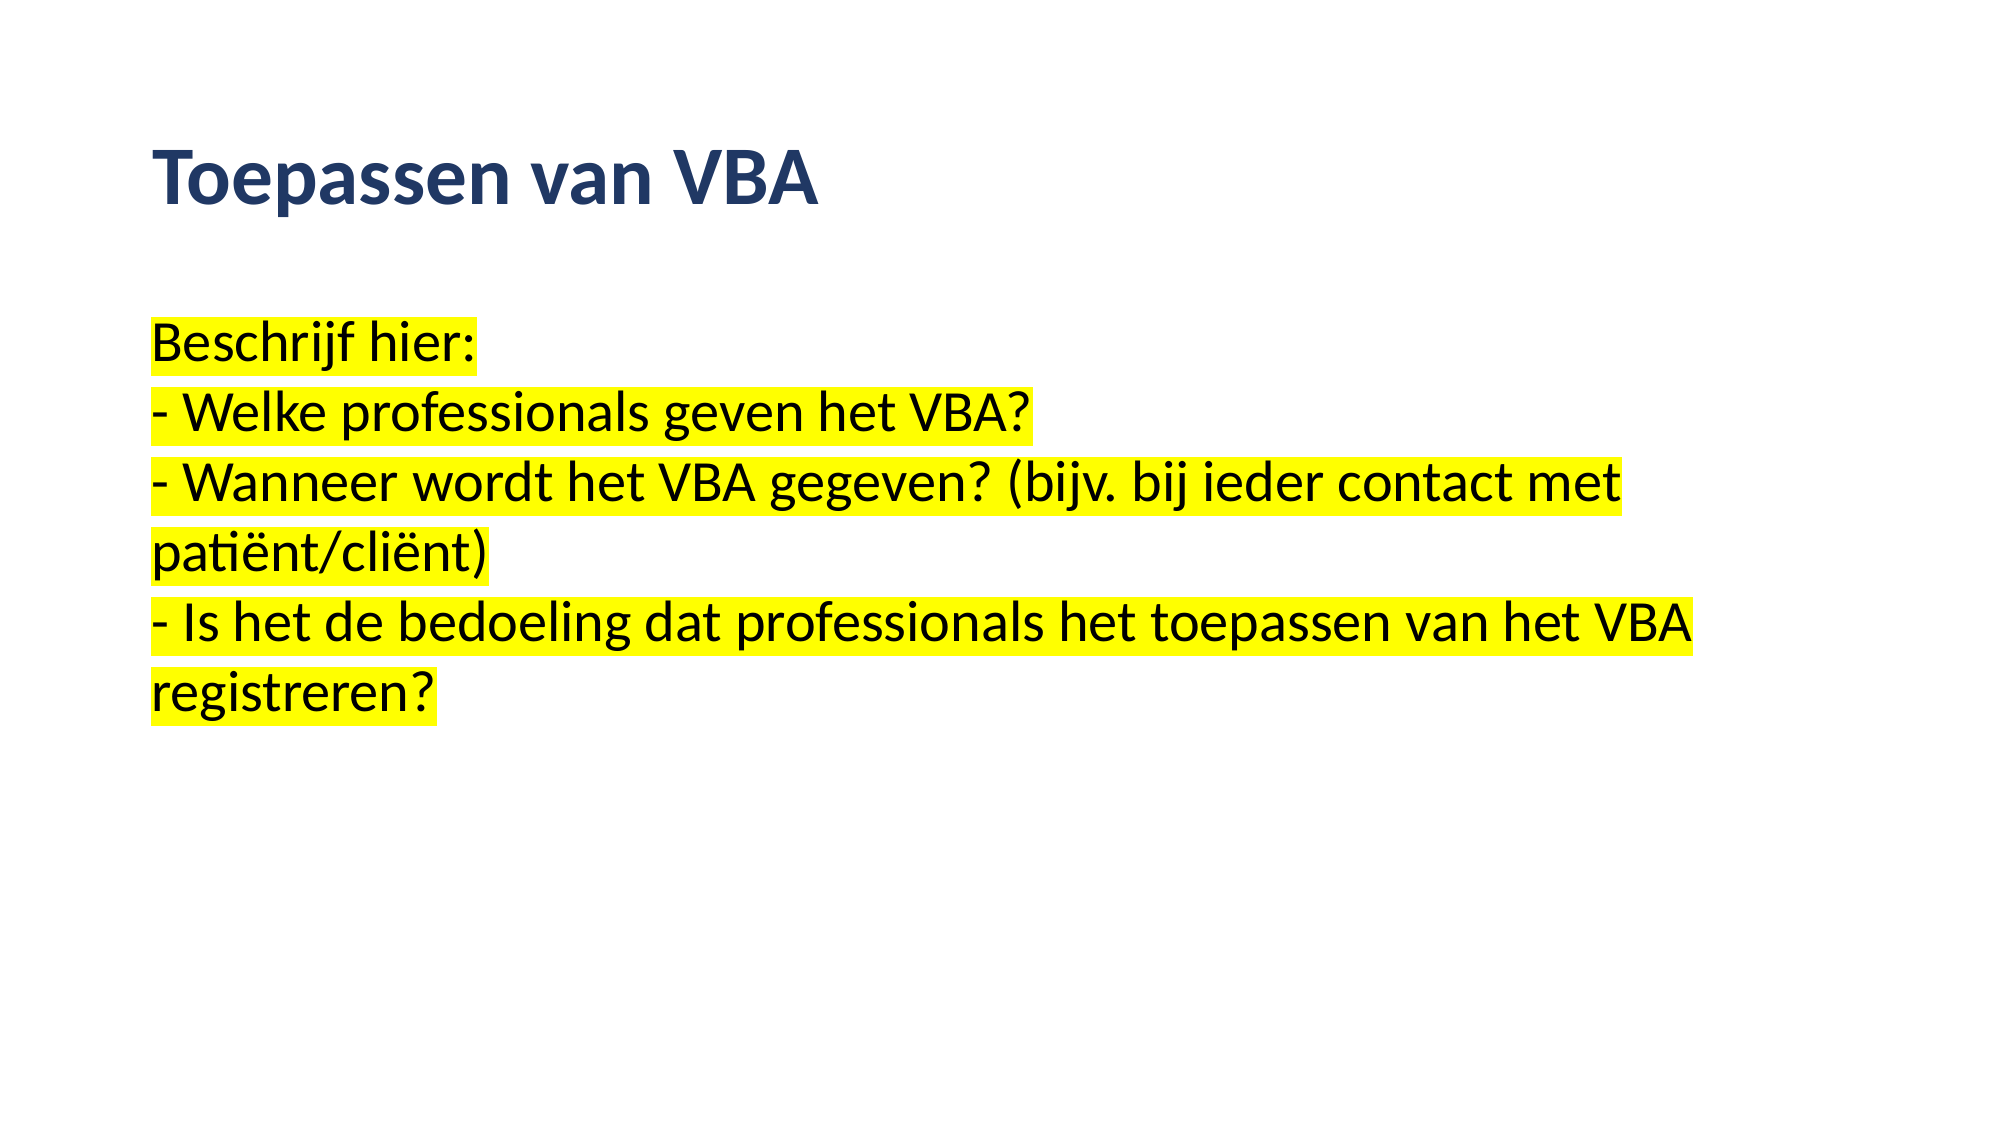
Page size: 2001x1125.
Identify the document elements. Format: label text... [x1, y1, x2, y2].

text_box Beschrijf hier: - Welke professionals geven het VBA? - Wanneer wordt het VBA gegeven? (bijv. bij ieder contact met patiënt/cliënt) - Is het de bedoeling dat professionals het toepassen van het VBA registreren? [136, 295, 1883, 830]
text_box Toepassen van VBA [138, 113, 1637, 229]
